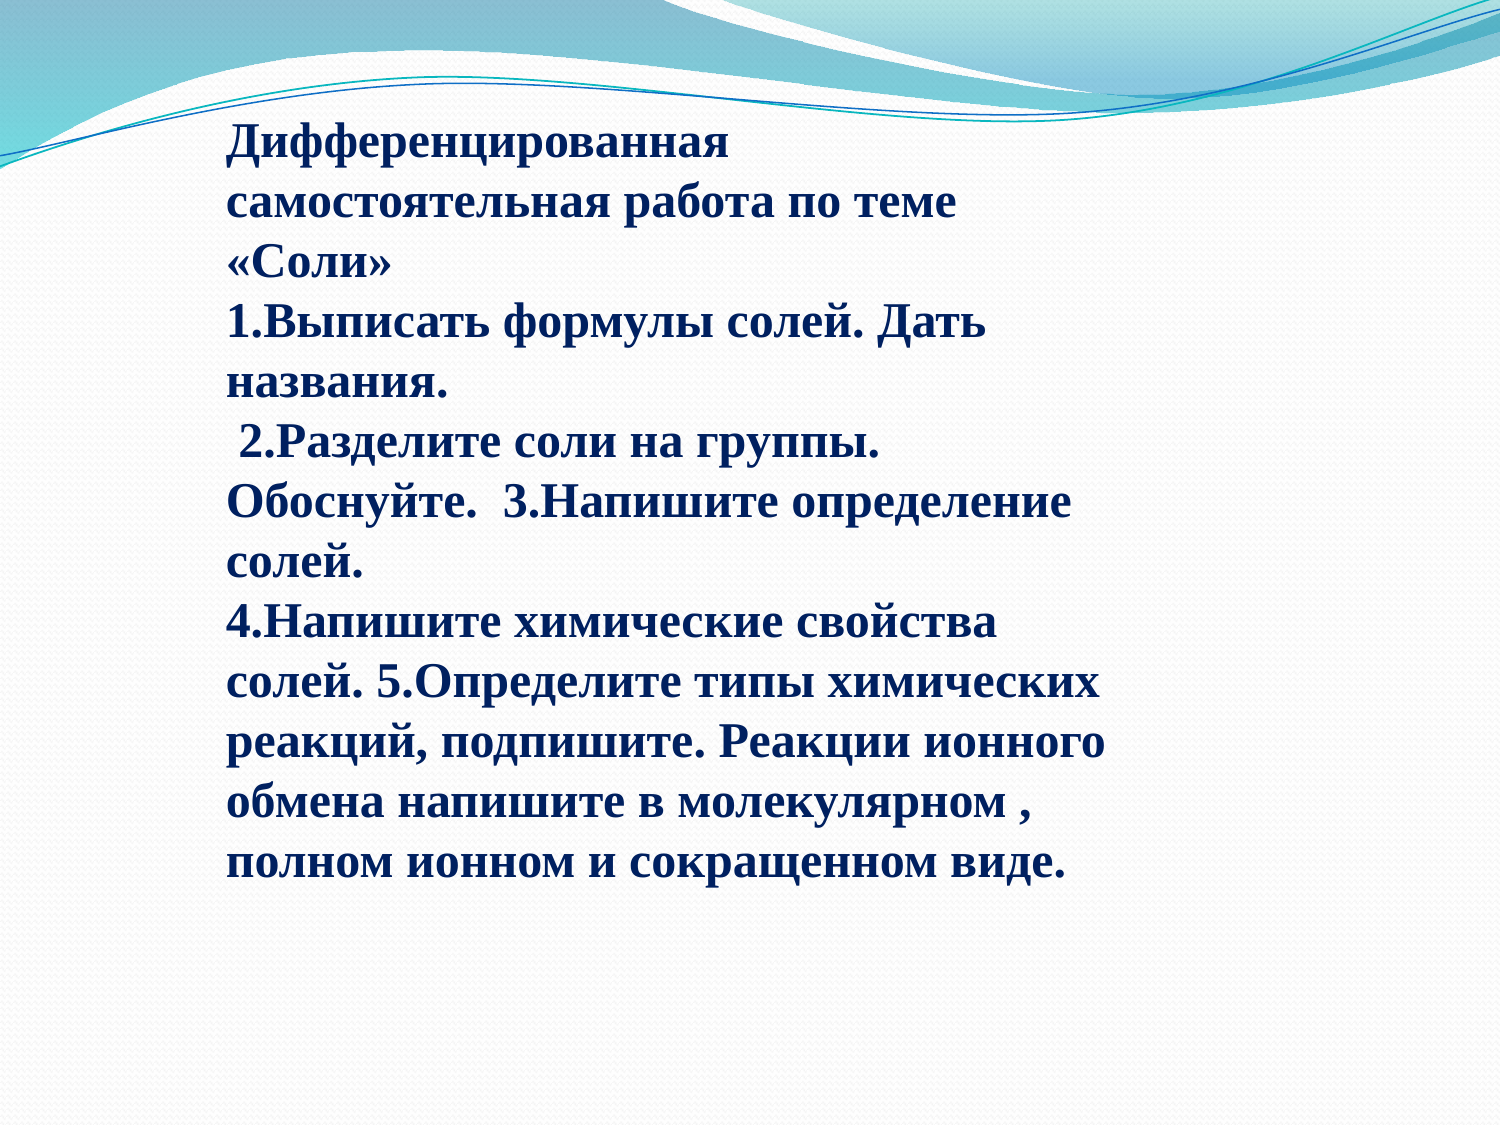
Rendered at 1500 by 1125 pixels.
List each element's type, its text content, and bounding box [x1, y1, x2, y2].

text_box Дифференцированная самостоятельная работа по теме «Соли» 1.Выписать формулы солей. Дать названия. 2.Разделите соли на группы. Обоснуйте. 3.Напишите определение солей. 4.Напишите химические свойства солей. 5.Определите типы химических реакций, подпишите. Реакции ионного обмена напишите в молекулярном , полном ионном и сокращенном виде. [210, 99, 1137, 1015]
